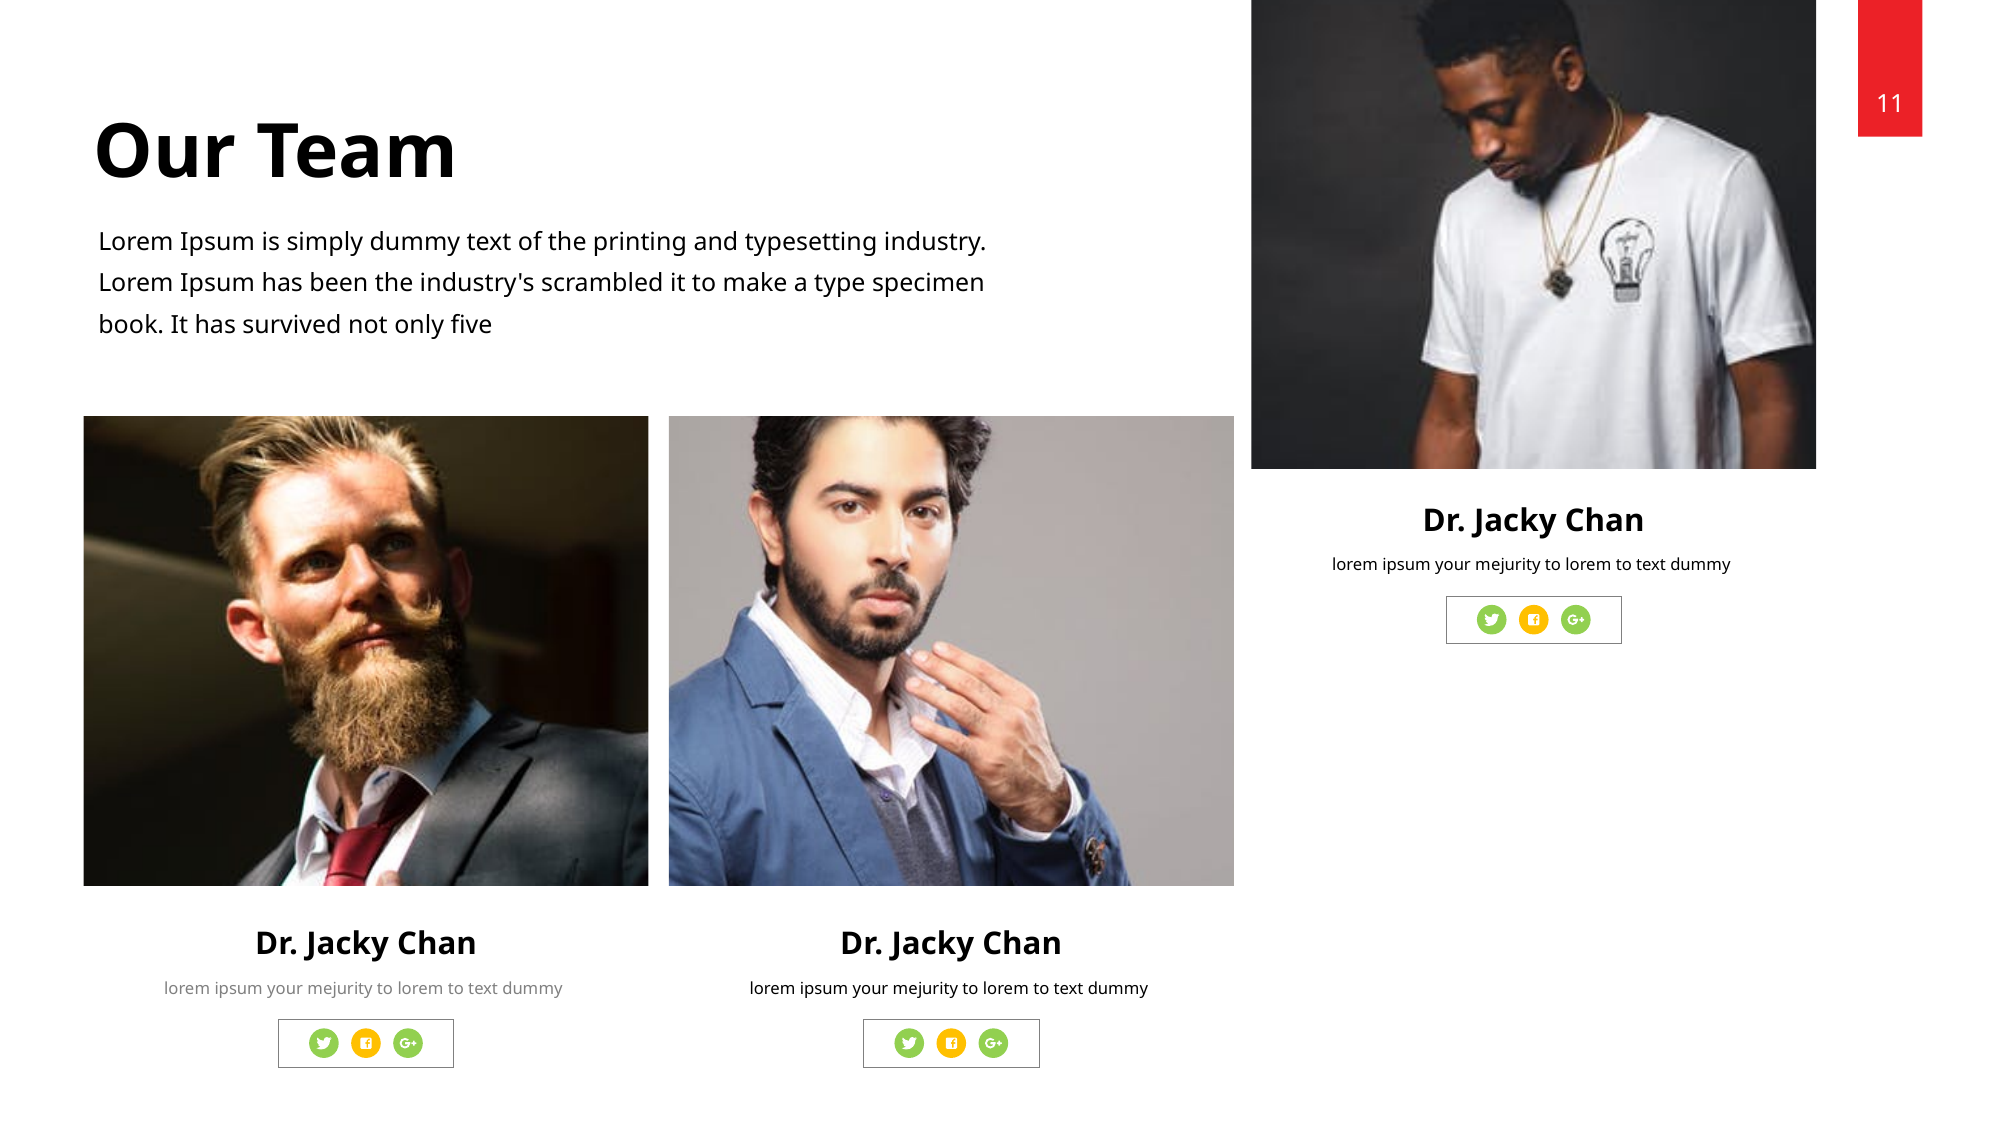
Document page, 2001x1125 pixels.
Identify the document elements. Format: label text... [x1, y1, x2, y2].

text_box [698, 915, 1205, 1067]
text_box Our Team [79, 95, 473, 200]
picture [83, 416, 649, 886]
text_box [1280, 492, 1787, 644]
picture [668, 416, 1234, 886]
text_box Lorem Ipsum is simply dummy text of the printing and typesetting industry. Lorem Ipsum has been the industry's scrambled it to make a type specimen book. It has survived not only five [83, 206, 1072, 346]
slide_number 11 [1854, 78, 1927, 130]
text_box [112, 915, 620, 1067]
picture [1251, 0, 1817, 469]
